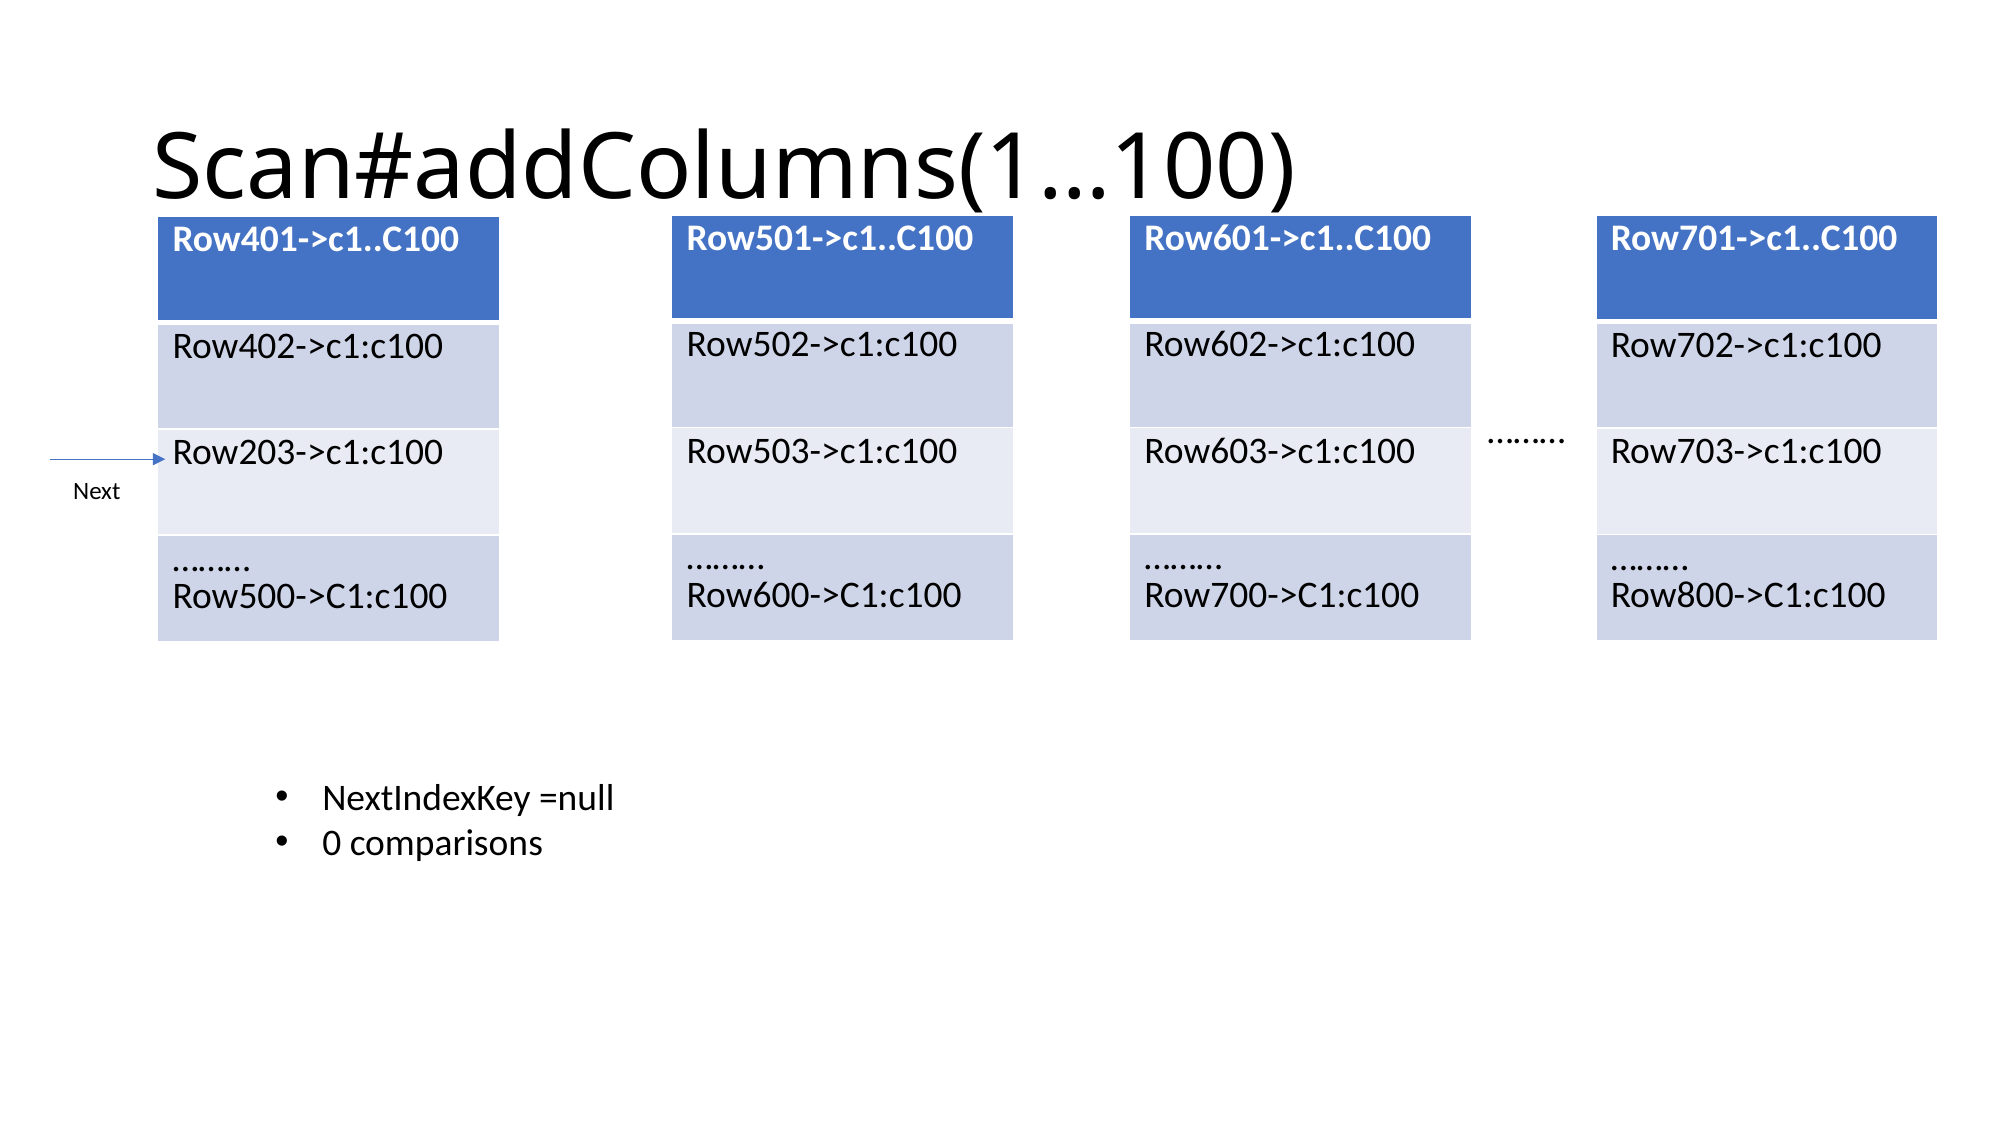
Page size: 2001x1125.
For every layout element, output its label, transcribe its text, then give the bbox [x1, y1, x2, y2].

table_cell ……… Row800->C1:c100 [1597, 535, 1937, 640]
table_cell Row603->c1:c100 [1130, 428, 1471, 533]
table_cell Row203->c1:c100 [158, 430, 499, 534]
table_cell ……… Row700->C1:c100 [1130, 535, 1471, 640]
table_cell Row703->c1:c100 [1597, 429, 1937, 534]
table_cell Row502->c1:c100 [672, 324, 1013, 427]
table_cell Row402->c1:c100 [158, 325, 499, 428]
table_header Row701->c1..C100 [1597, 216, 1937, 319]
table_header Row401->c1..C100 [158, 217, 499, 320]
text_box ……… [1472, 398, 1719, 459]
text_box NextIndexKey =null 0 comparisons [260, 765, 945, 961]
table_header Row601->c1..C100 [1130, 216, 1471, 318]
table_cell ……… Row500->C1:c100 [158, 536, 499, 641]
table_cell Row602->c1:c100 [1130, 324, 1471, 427]
table_header Row501->c1..C100 [672, 216, 1013, 318]
table_cell ……… Row600->C1:c100 [672, 535, 1013, 640]
table_cell Row702->c1:c100 [1597, 324, 1937, 427]
title Scan#addColumns(1…100) [137, 59, 1863, 278]
text_box Next [58, 466, 138, 512]
table_cell Row503->c1:c100 [672, 428, 1013, 533]
